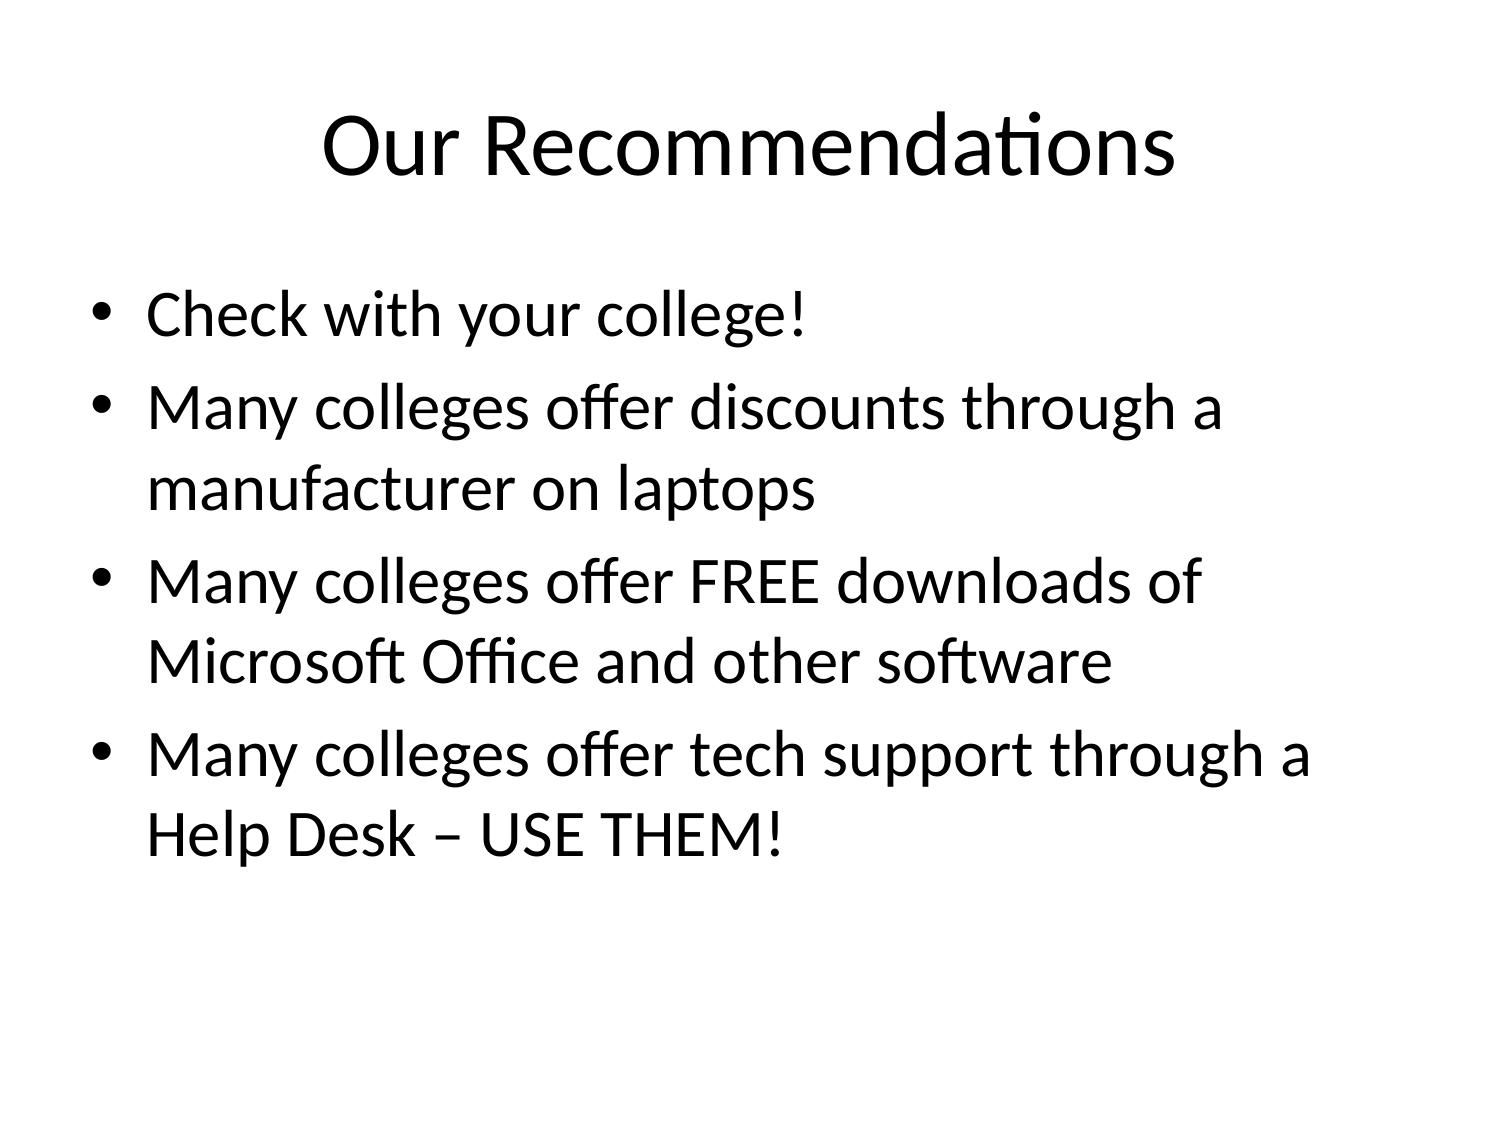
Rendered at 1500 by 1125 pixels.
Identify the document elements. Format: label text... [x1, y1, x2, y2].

list Check with your college! Many colleges offer discounts through a manufacturer on laptops Many colleges offer FREE downloads of Microsoft Office and other software Many colleges offer tech support through a Help Desk – USE THEM! [75, 262, 1425, 1005]
title Our Recommendations [75, 45, 1425, 233]
